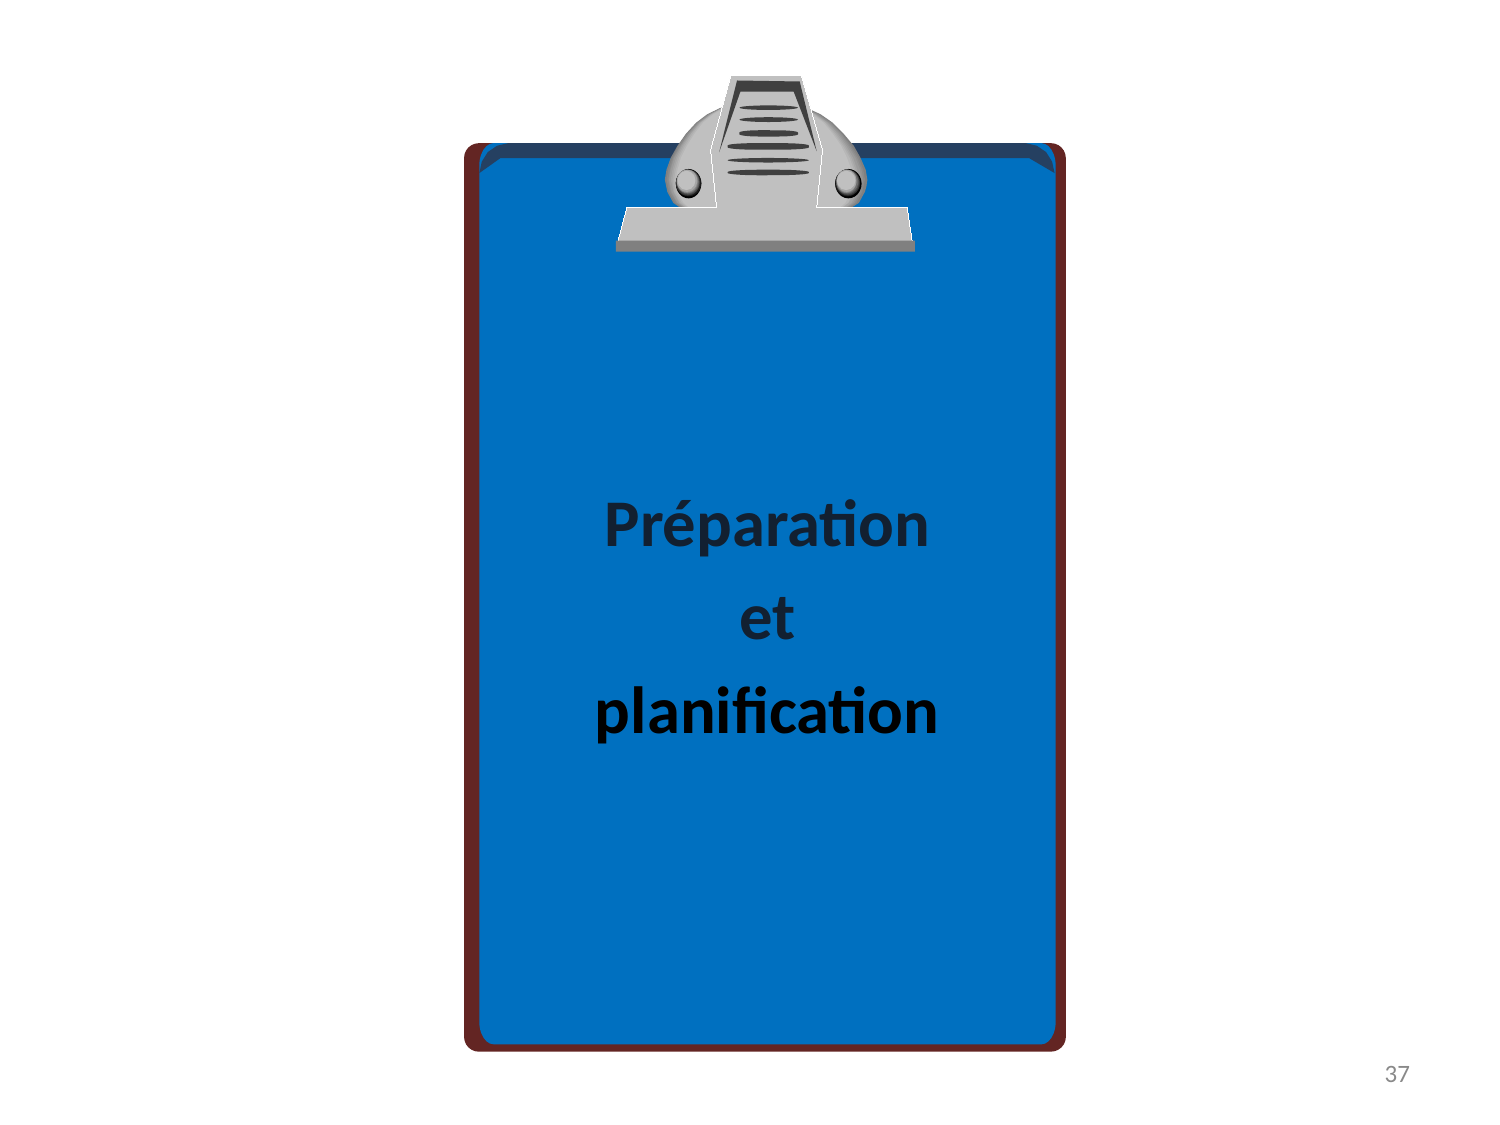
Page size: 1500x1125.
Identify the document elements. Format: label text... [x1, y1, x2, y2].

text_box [463, 74, 1067, 1056]
slide_number * [1074, 1042, 1425, 1103]
